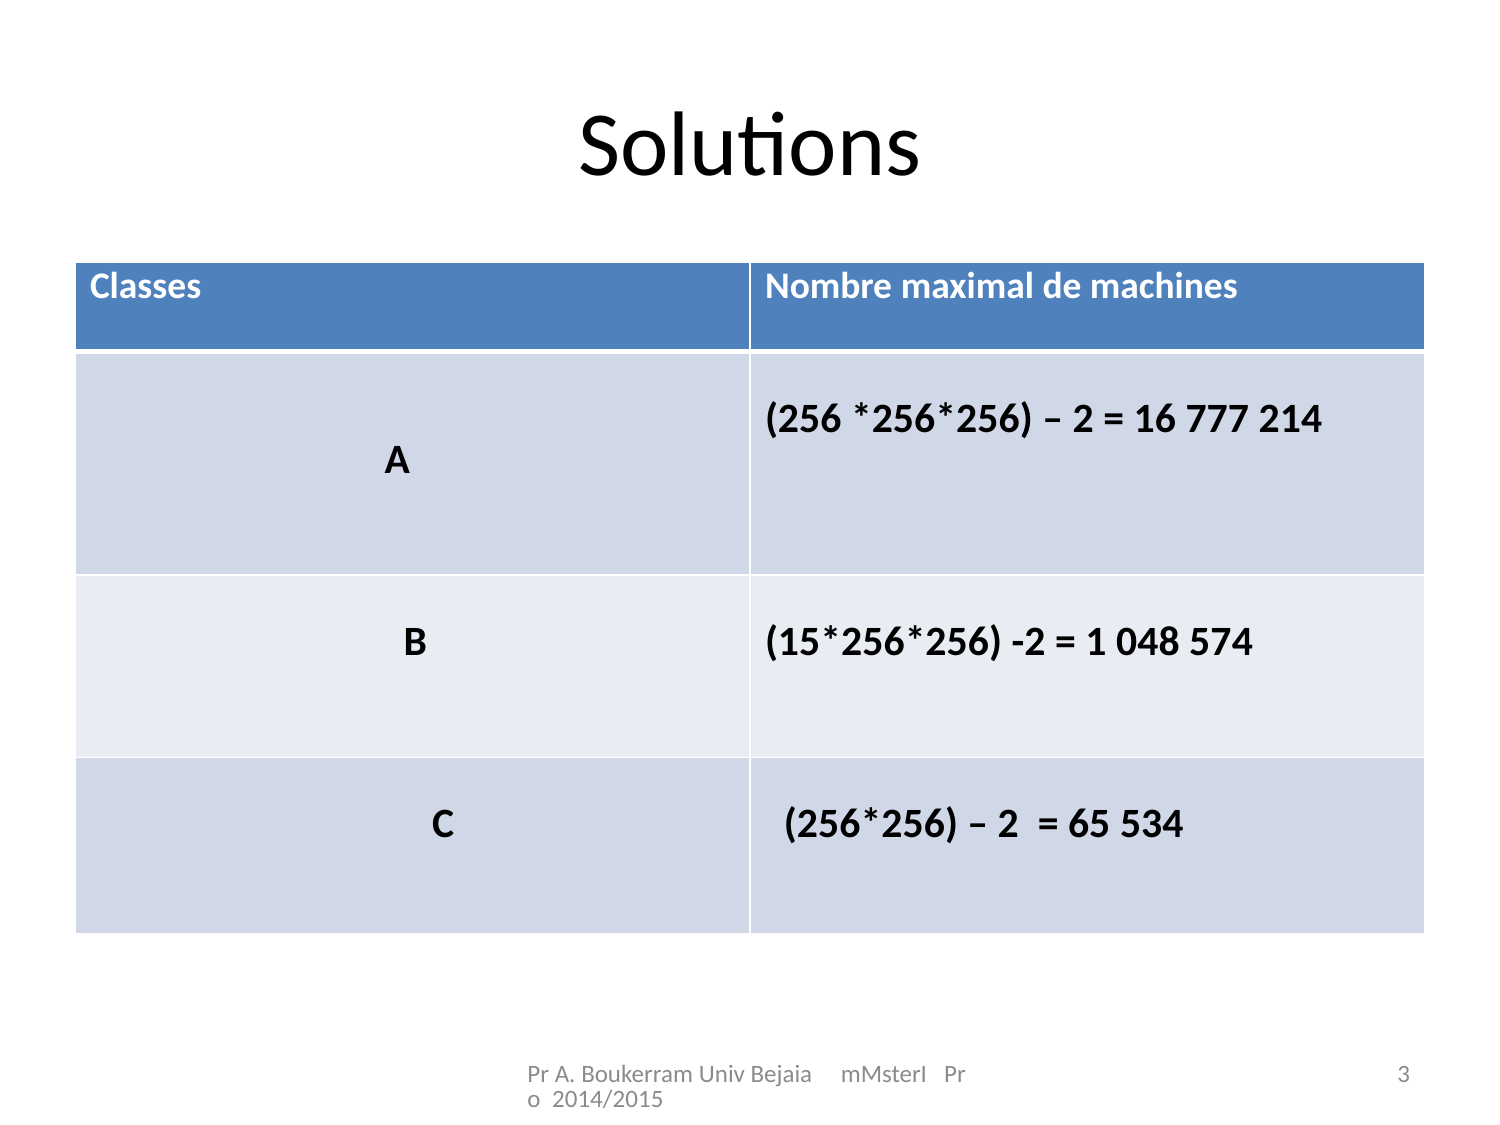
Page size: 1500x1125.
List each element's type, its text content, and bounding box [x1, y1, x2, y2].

slide_number 3 [1074, 1042, 1425, 1103]
table_cell B [76, 576, 749, 757]
footer Pr A. Boukerram Univ Bejaia mMsterI Pro 2014/2015 [512, 1042, 988, 1103]
table_header Classes [76, 263, 749, 349]
table_cell (256*256) – 2 = 65 534 [751, 758, 1424, 933]
table_header Nombre maximal de machines [751, 263, 1424, 349]
table_cell A [76, 354, 749, 574]
table_cell C [76, 758, 749, 933]
title Solutions [75, 45, 1425, 233]
table_cell (256 *256*256) – 2 = 16 777 214 [751, 354, 1424, 574]
table_cell (15*256*256) -2 = 1 048 574 [751, 576, 1424, 757]
